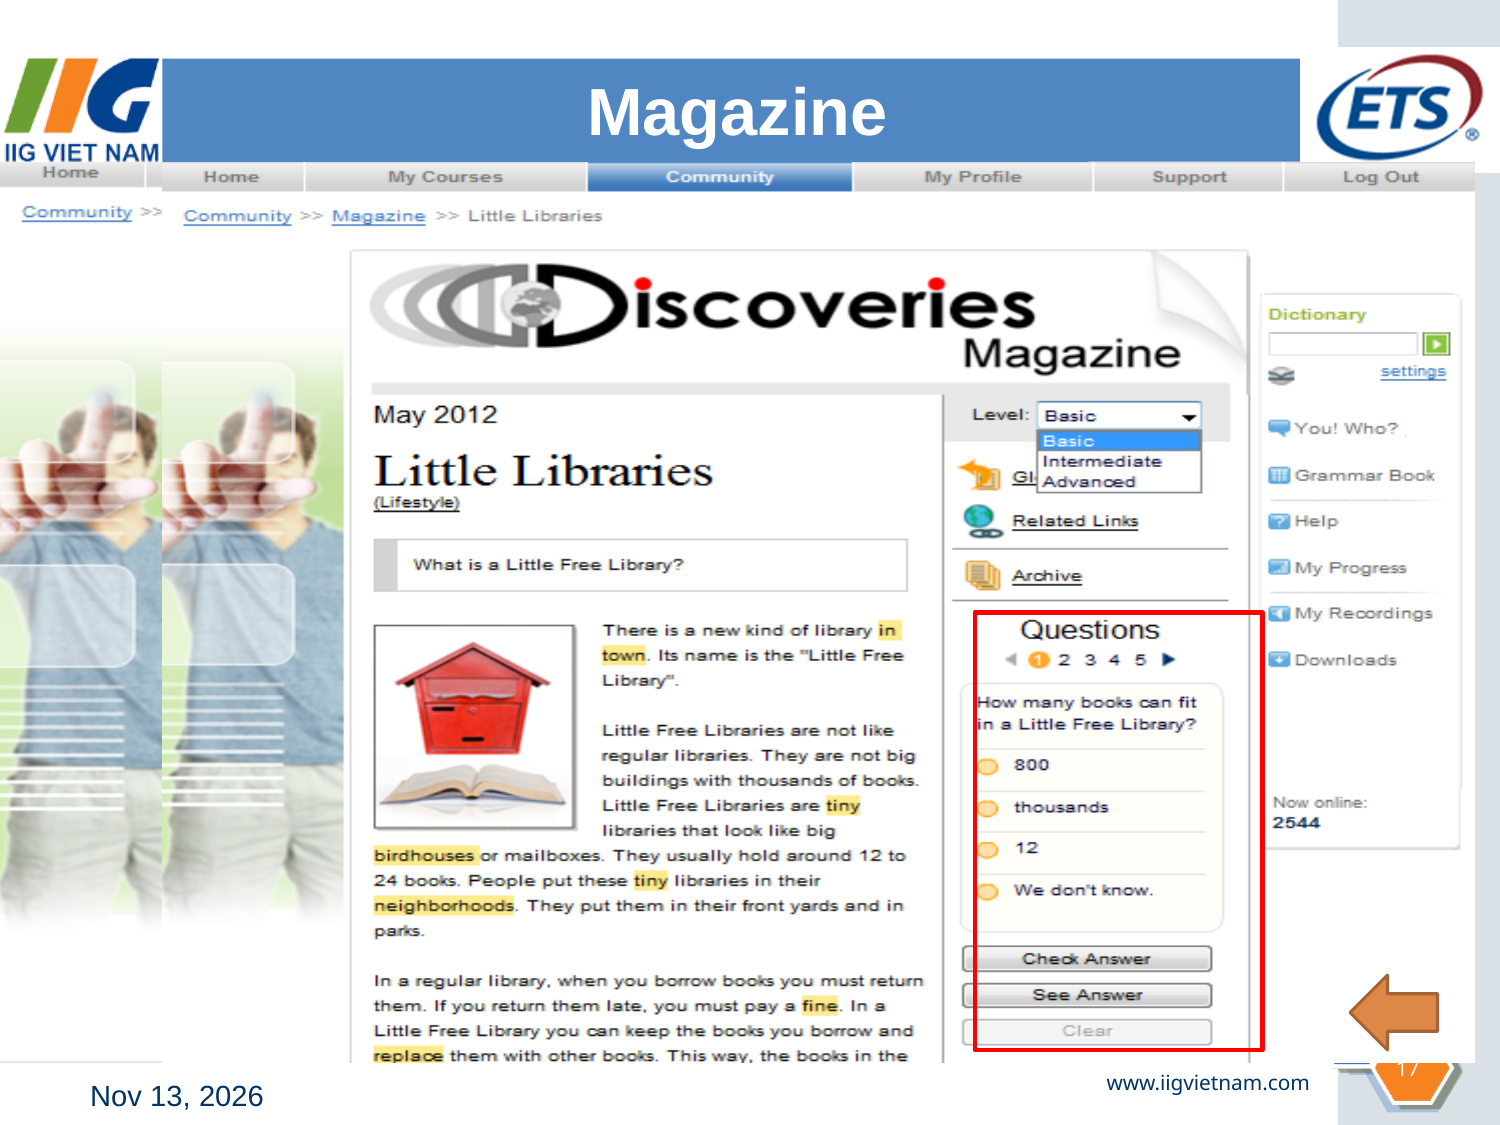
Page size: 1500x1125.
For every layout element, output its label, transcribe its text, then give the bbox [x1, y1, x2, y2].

slide_number 13-Sep-13 [75, 1078, 425, 1110]
picture [0, 47, 1500, 1110]
footer www.iigvietnam.com [849, 1078, 1325, 1101]
title Magazine [187, 62, 1288, 156]
slide_number 17 [1359, 1076, 1435, 1086]
